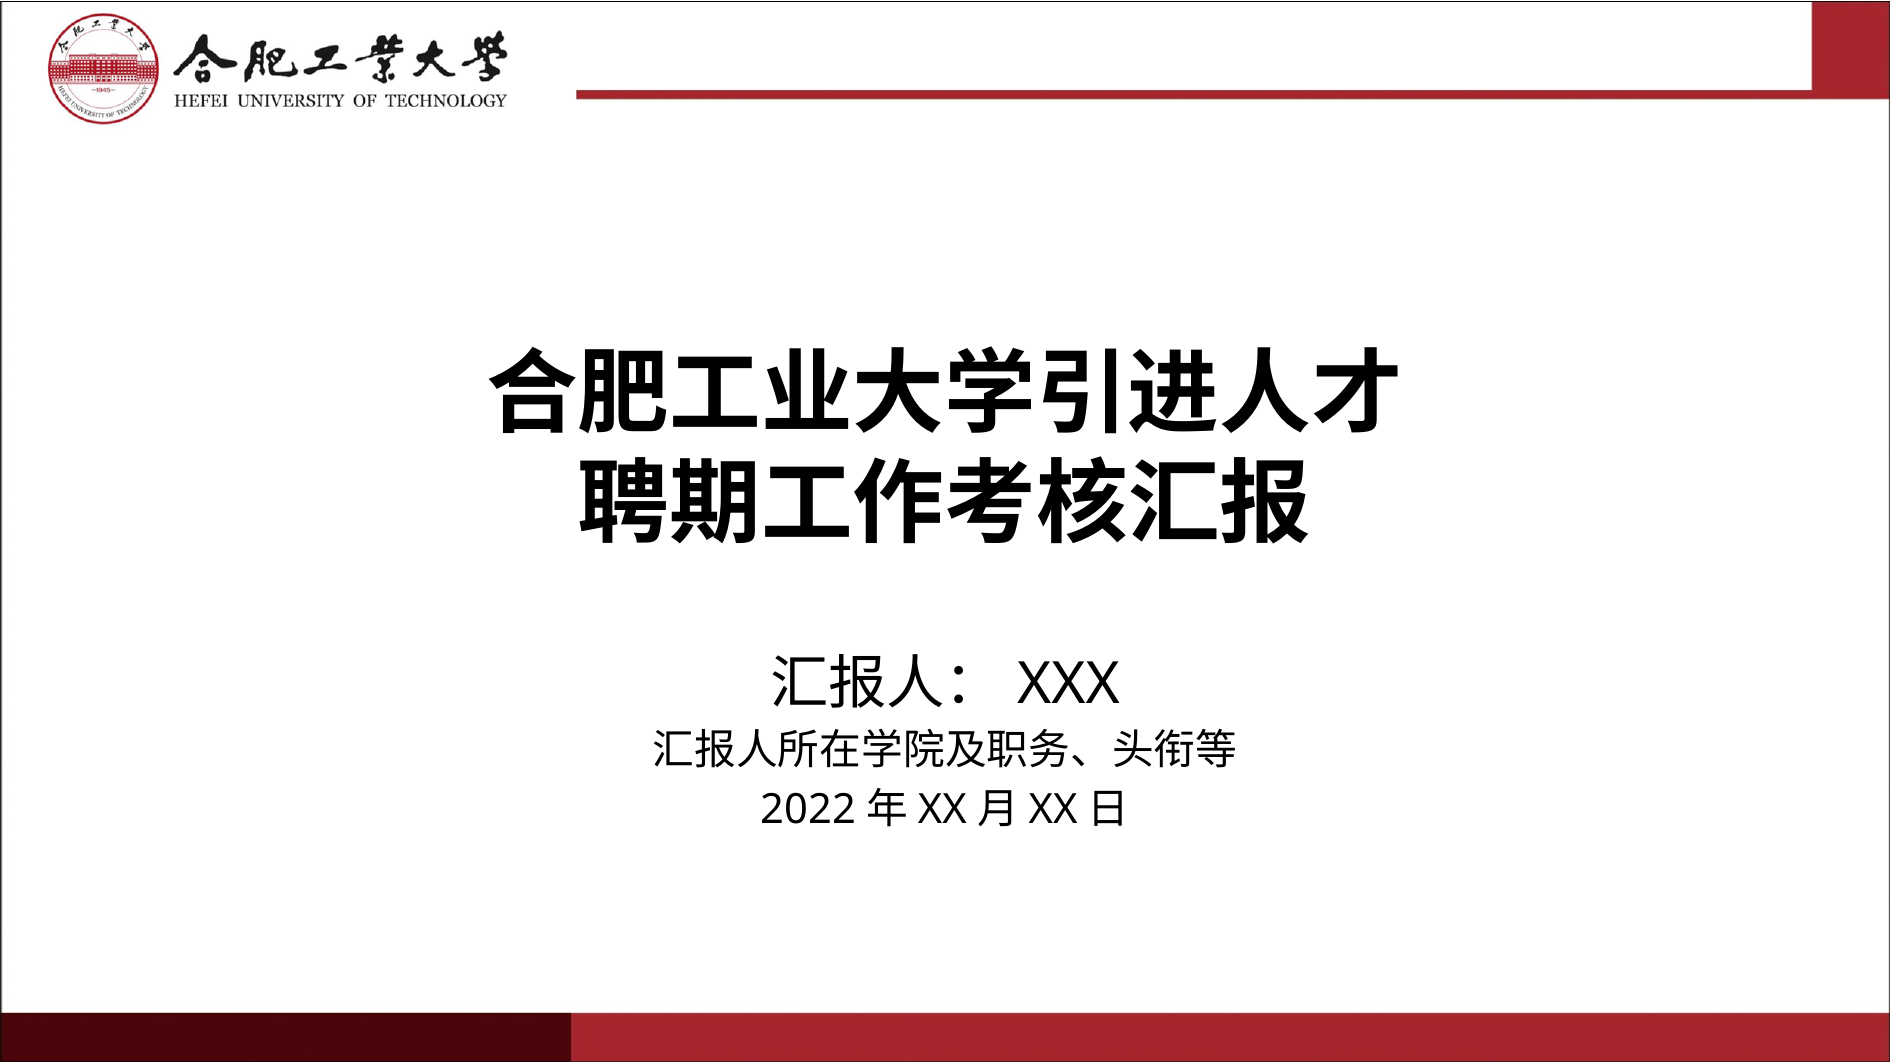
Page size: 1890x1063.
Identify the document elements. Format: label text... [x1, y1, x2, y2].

title 合肥工业大学引进人才 聘期工作考核汇报 [141, 330, 1749, 559]
subtitle 汇报人：XXX 汇报人所在学院及职务、头衔等 2022年XX月XX日 [283, 602, 1607, 874]
picture [0, 1, 1890, 1062]
